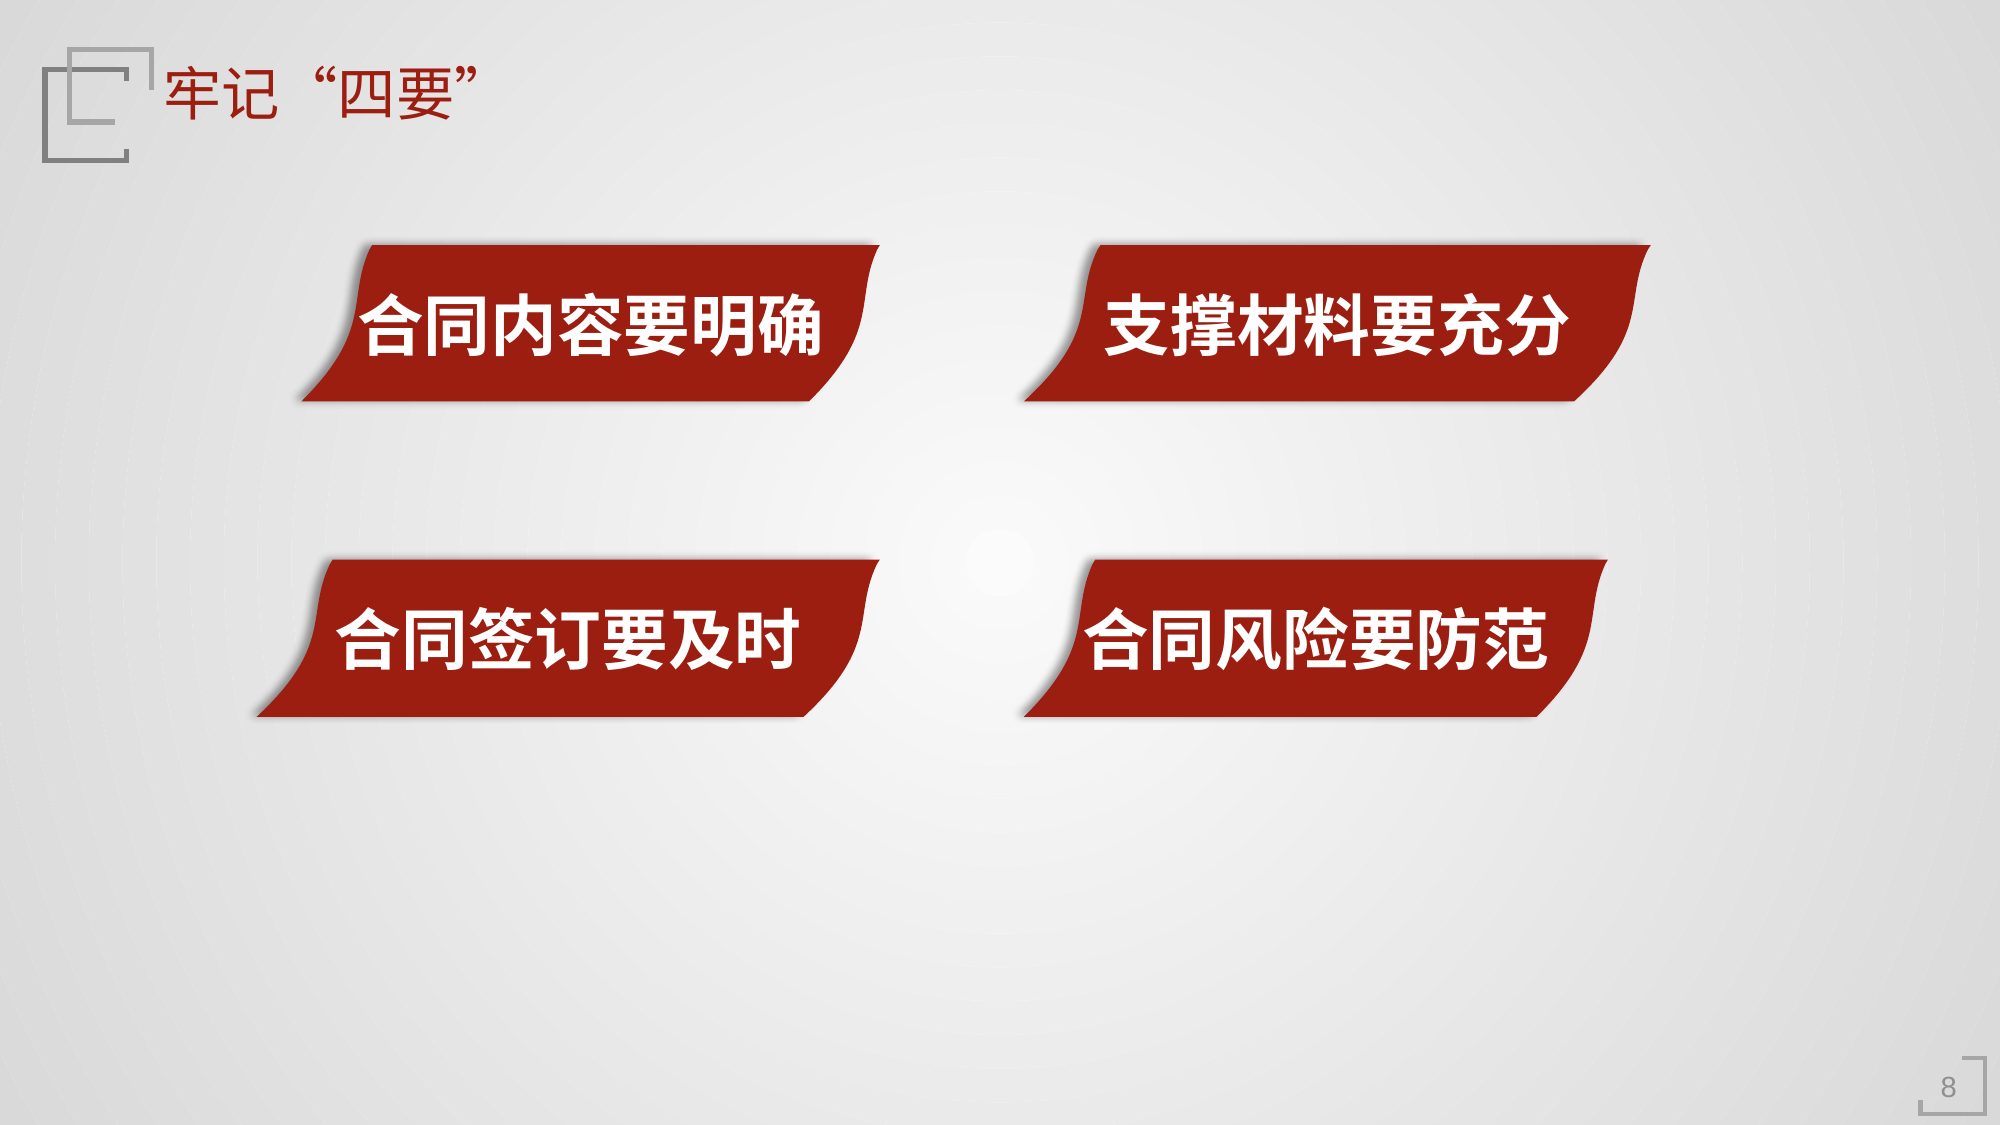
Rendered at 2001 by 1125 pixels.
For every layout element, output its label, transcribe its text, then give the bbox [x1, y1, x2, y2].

text_box 牢记“四要” [148, 49, 528, 135]
text_box 支撑材料要充分 [1021, 244, 1653, 403]
text_box 合同签订要及时 [254, 558, 882, 718]
text_box 合同内容要明确 [298, 244, 882, 403]
text_box 合同风险要防范 [1021, 558, 1610, 718]
